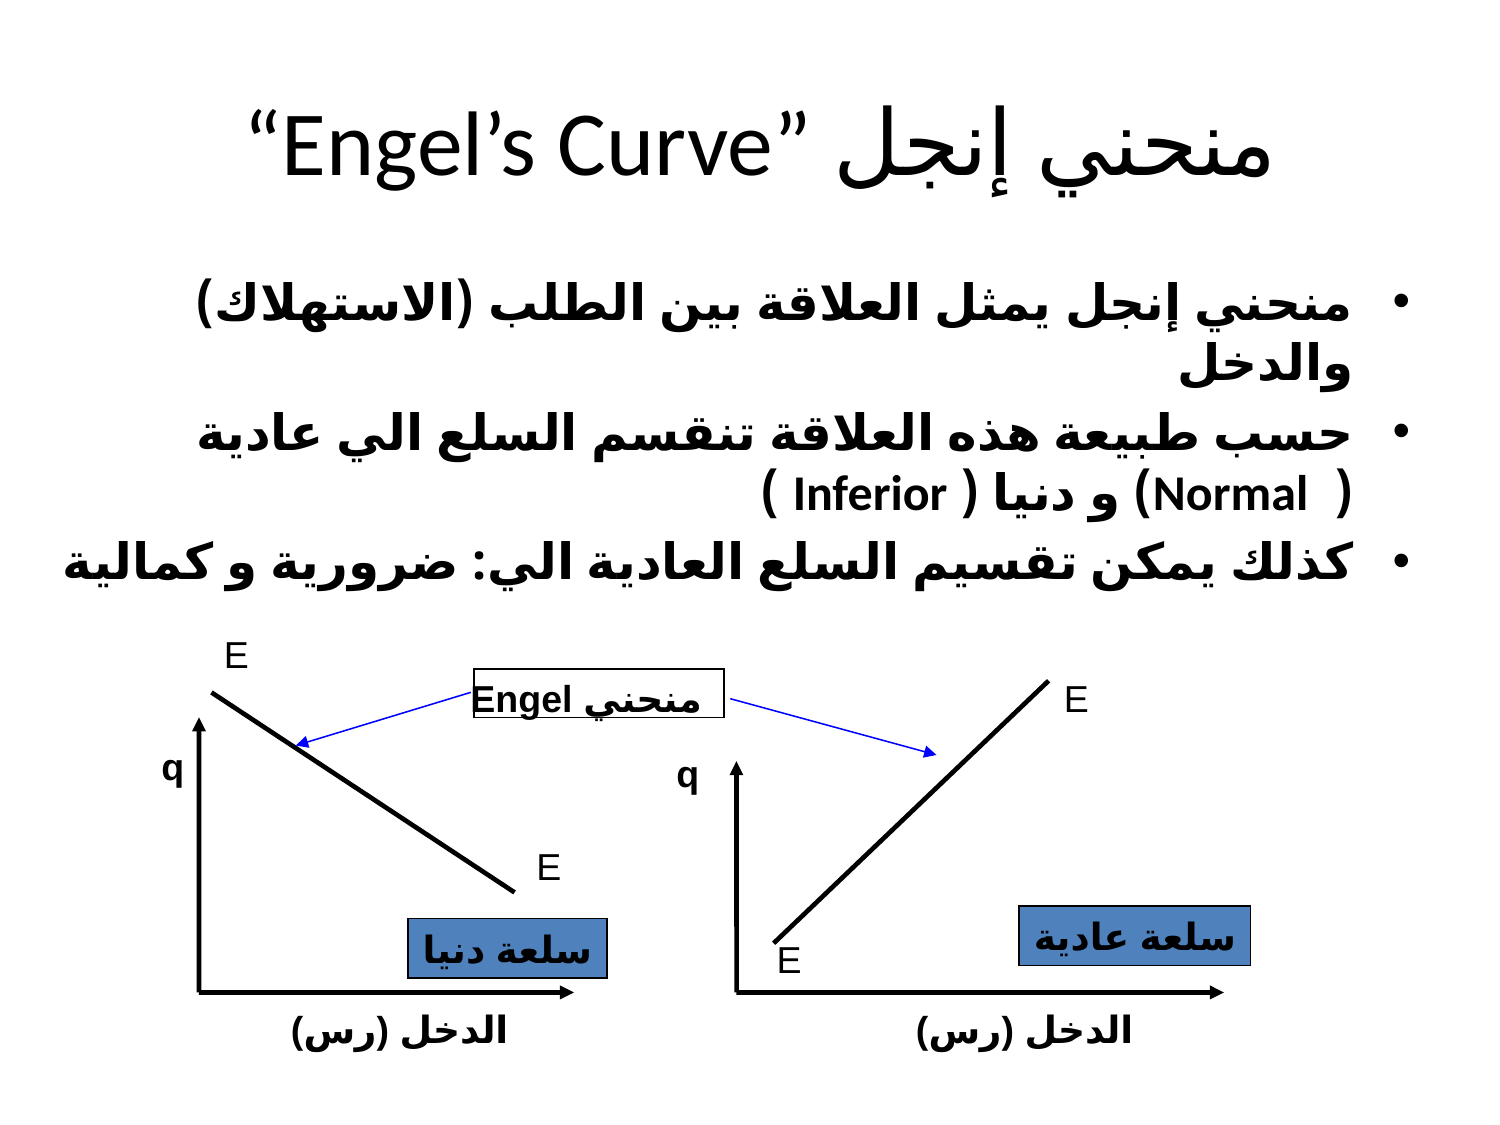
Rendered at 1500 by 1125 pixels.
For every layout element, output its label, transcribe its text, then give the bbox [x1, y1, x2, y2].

text_box [473, 668, 724, 718]
text_box E [209, 623, 264, 684]
text_box E [761, 928, 817, 989]
text_box [736, 986, 1224, 999]
text_box q [146, 735, 200, 796]
text_box [295, 692, 471, 748]
text_box سلعة دنيا [408, 918, 607, 979]
title “Engel’s Curve” منحني إنجل [75, 45, 1425, 233]
text_box سلعة عادية [1018, 905, 1251, 966]
text_box الدخل (رس) [276, 998, 524, 1059]
text_box [192, 717, 206, 735]
text_box Engel منحني [403, 667, 717, 728]
text_box E [1049, 667, 1104, 728]
text_box الدخل (رس) [901, 998, 1149, 1059]
text_box [730, 698, 937, 758]
text_box [730, 761, 743, 992]
list منحني إنجل يمثل العلاقة بين الطلب (الاستهلاك) والدخل حسب طبيعة هذه العلاقة تنقسم السلع الي عادية ( Normal) و دنيا ( Inferior ) كذلك يمكن تقسيم السلع العادية الي: ضرورية و كمالية [29, 262, 1425, 1005]
text_box [198, 986, 574, 999]
text_box q [661, 742, 715, 803]
text_box E [521, 835, 577, 896]
